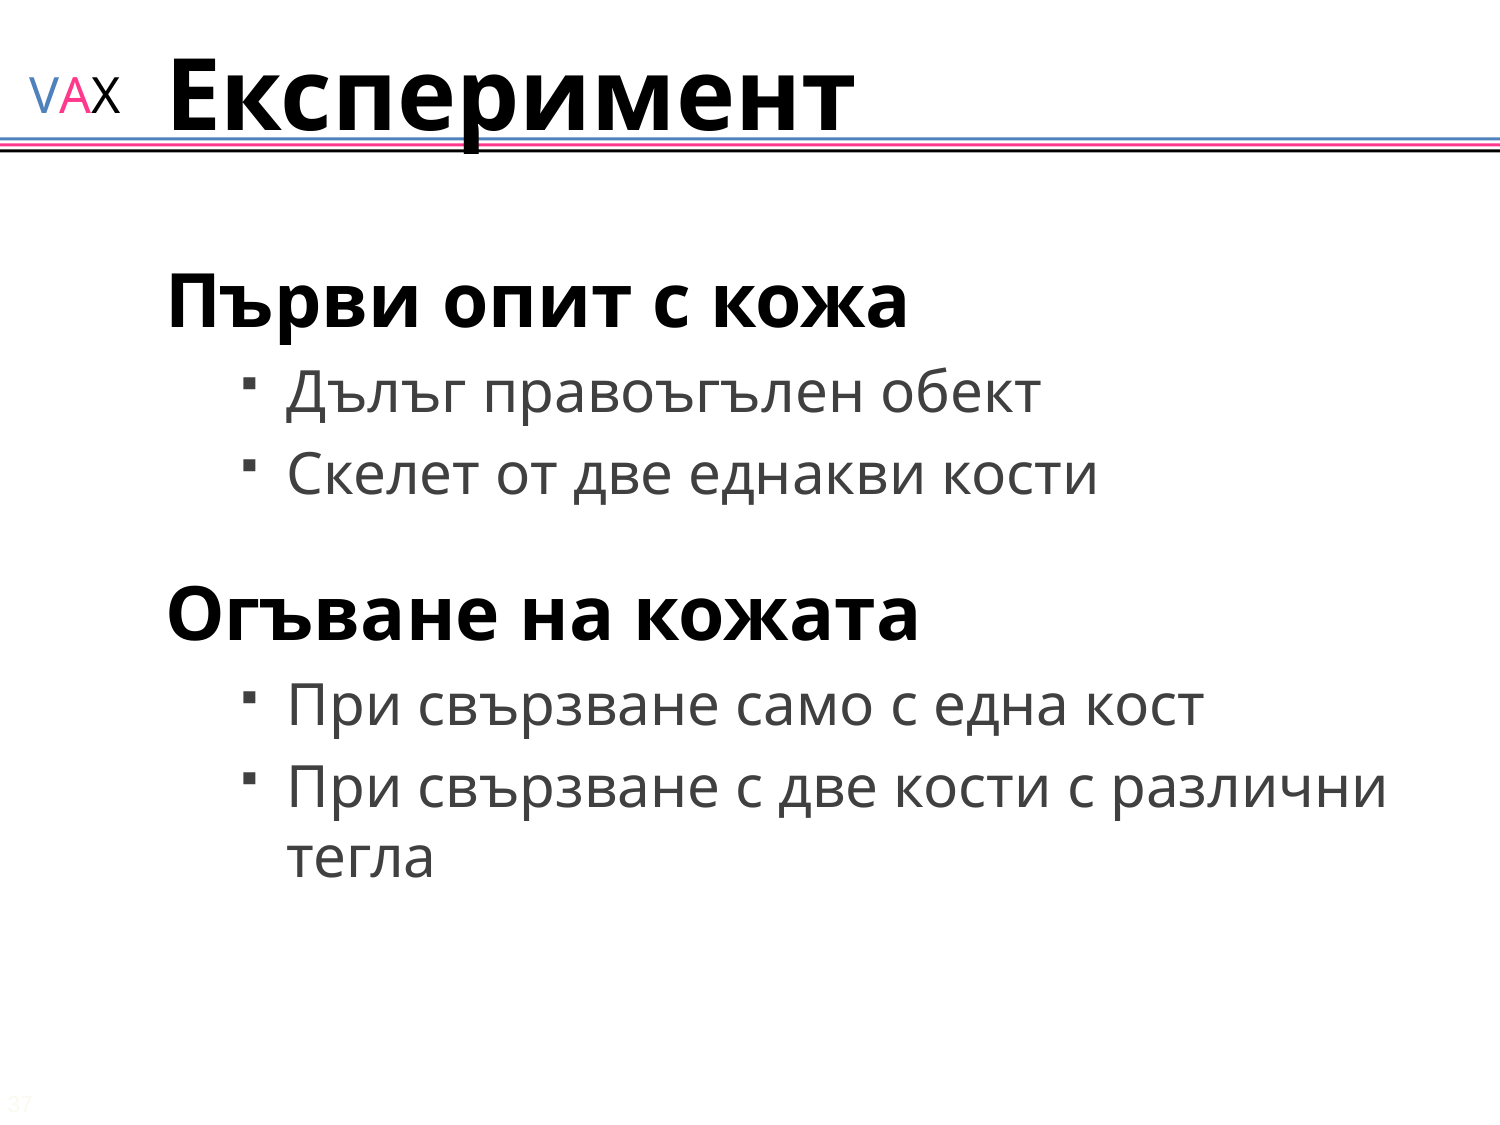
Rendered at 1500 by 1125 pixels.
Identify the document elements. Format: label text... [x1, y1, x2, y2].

title Експеримент [0, 37, 1500, 144]
list Първи опит с кожа Дълъг правоъгълен обект Скелет от две еднакви кости Огъване на кожата При свързване само с една кост При свързване с две кости с различни тегла [150, 200, 1488, 1113]
